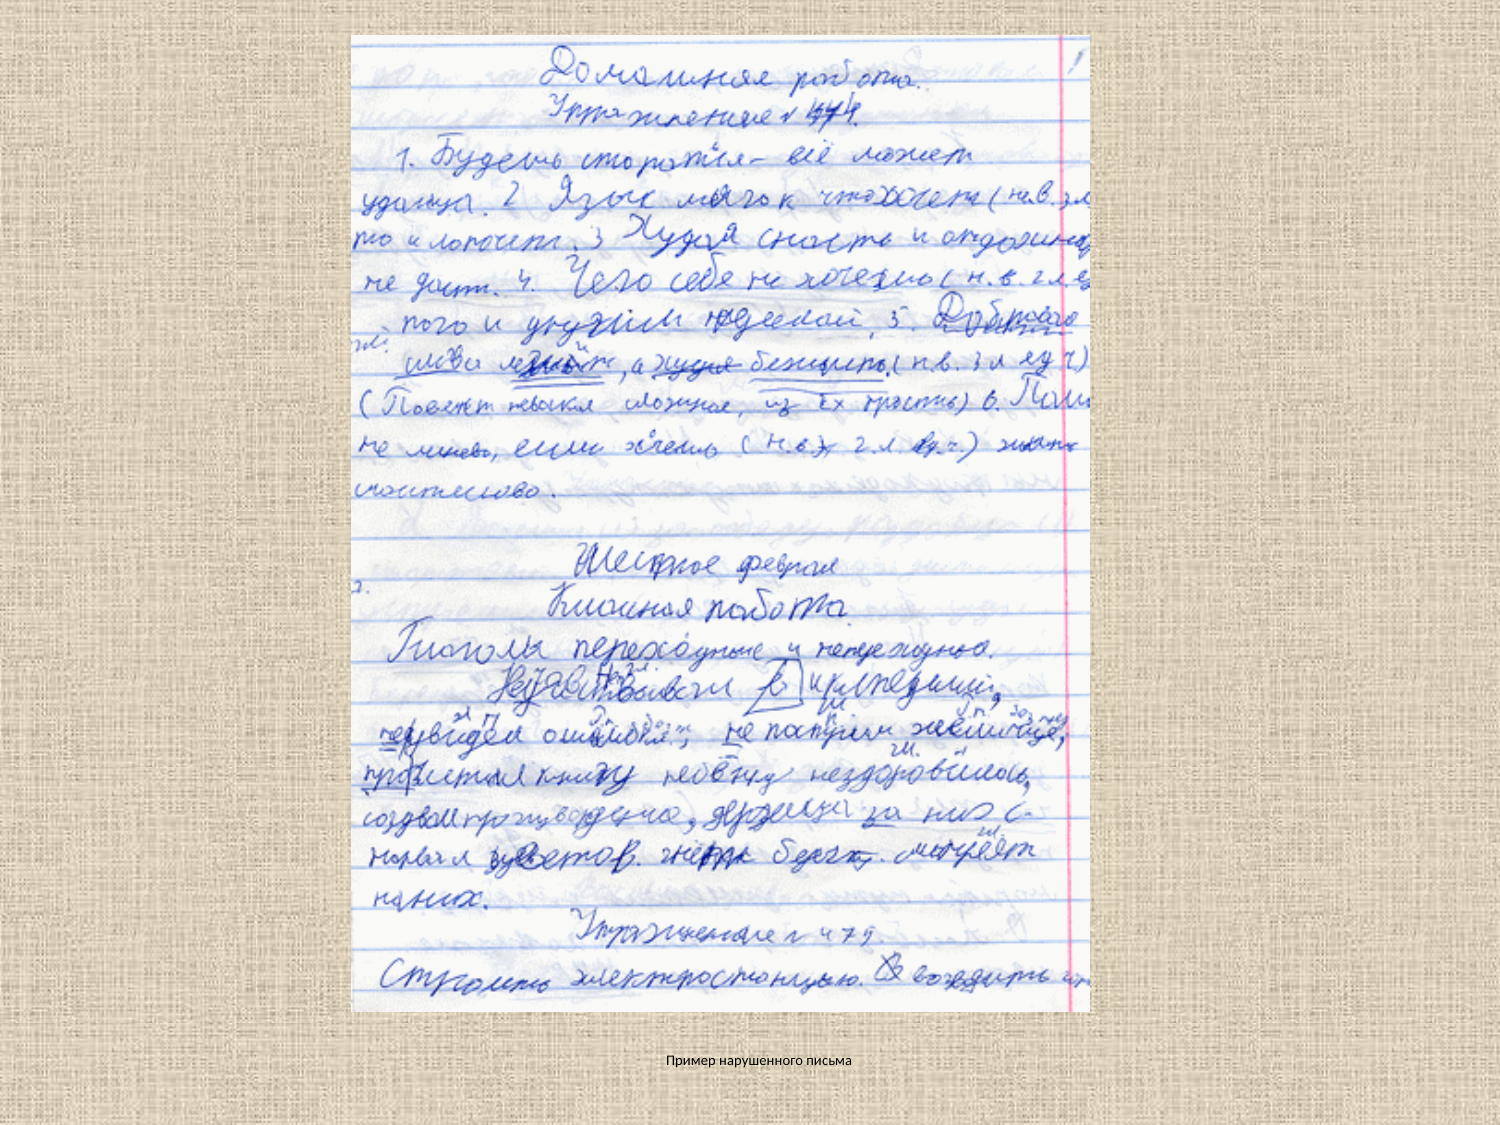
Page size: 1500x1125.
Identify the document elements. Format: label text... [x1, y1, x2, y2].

picture [0, 0, 1500, 1125]
title Пример нарушенного письма [128, 1042, 1390, 1077]
